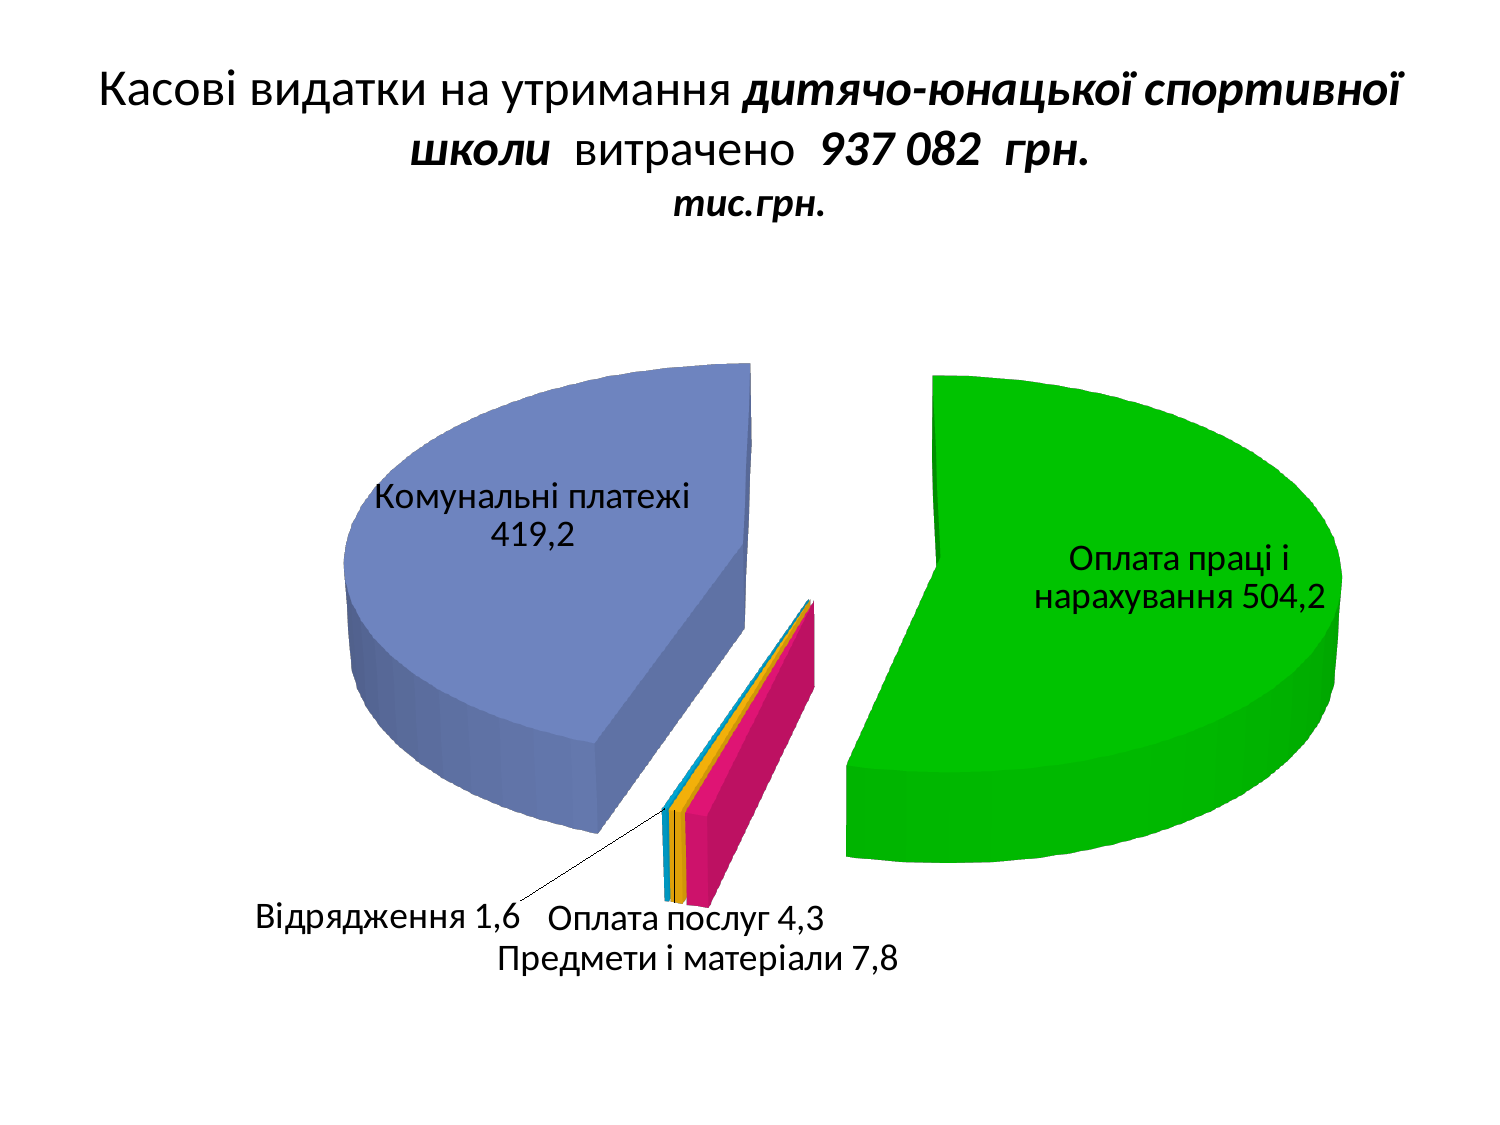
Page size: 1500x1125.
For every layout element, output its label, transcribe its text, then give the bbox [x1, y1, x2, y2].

chart [74, 184, 1426, 1095]
title Касові видатки на утримання дитячо-юнацької спортивної школи витрачено 937 082 грн. тис.грн. [75, 45, 1425, 184]
